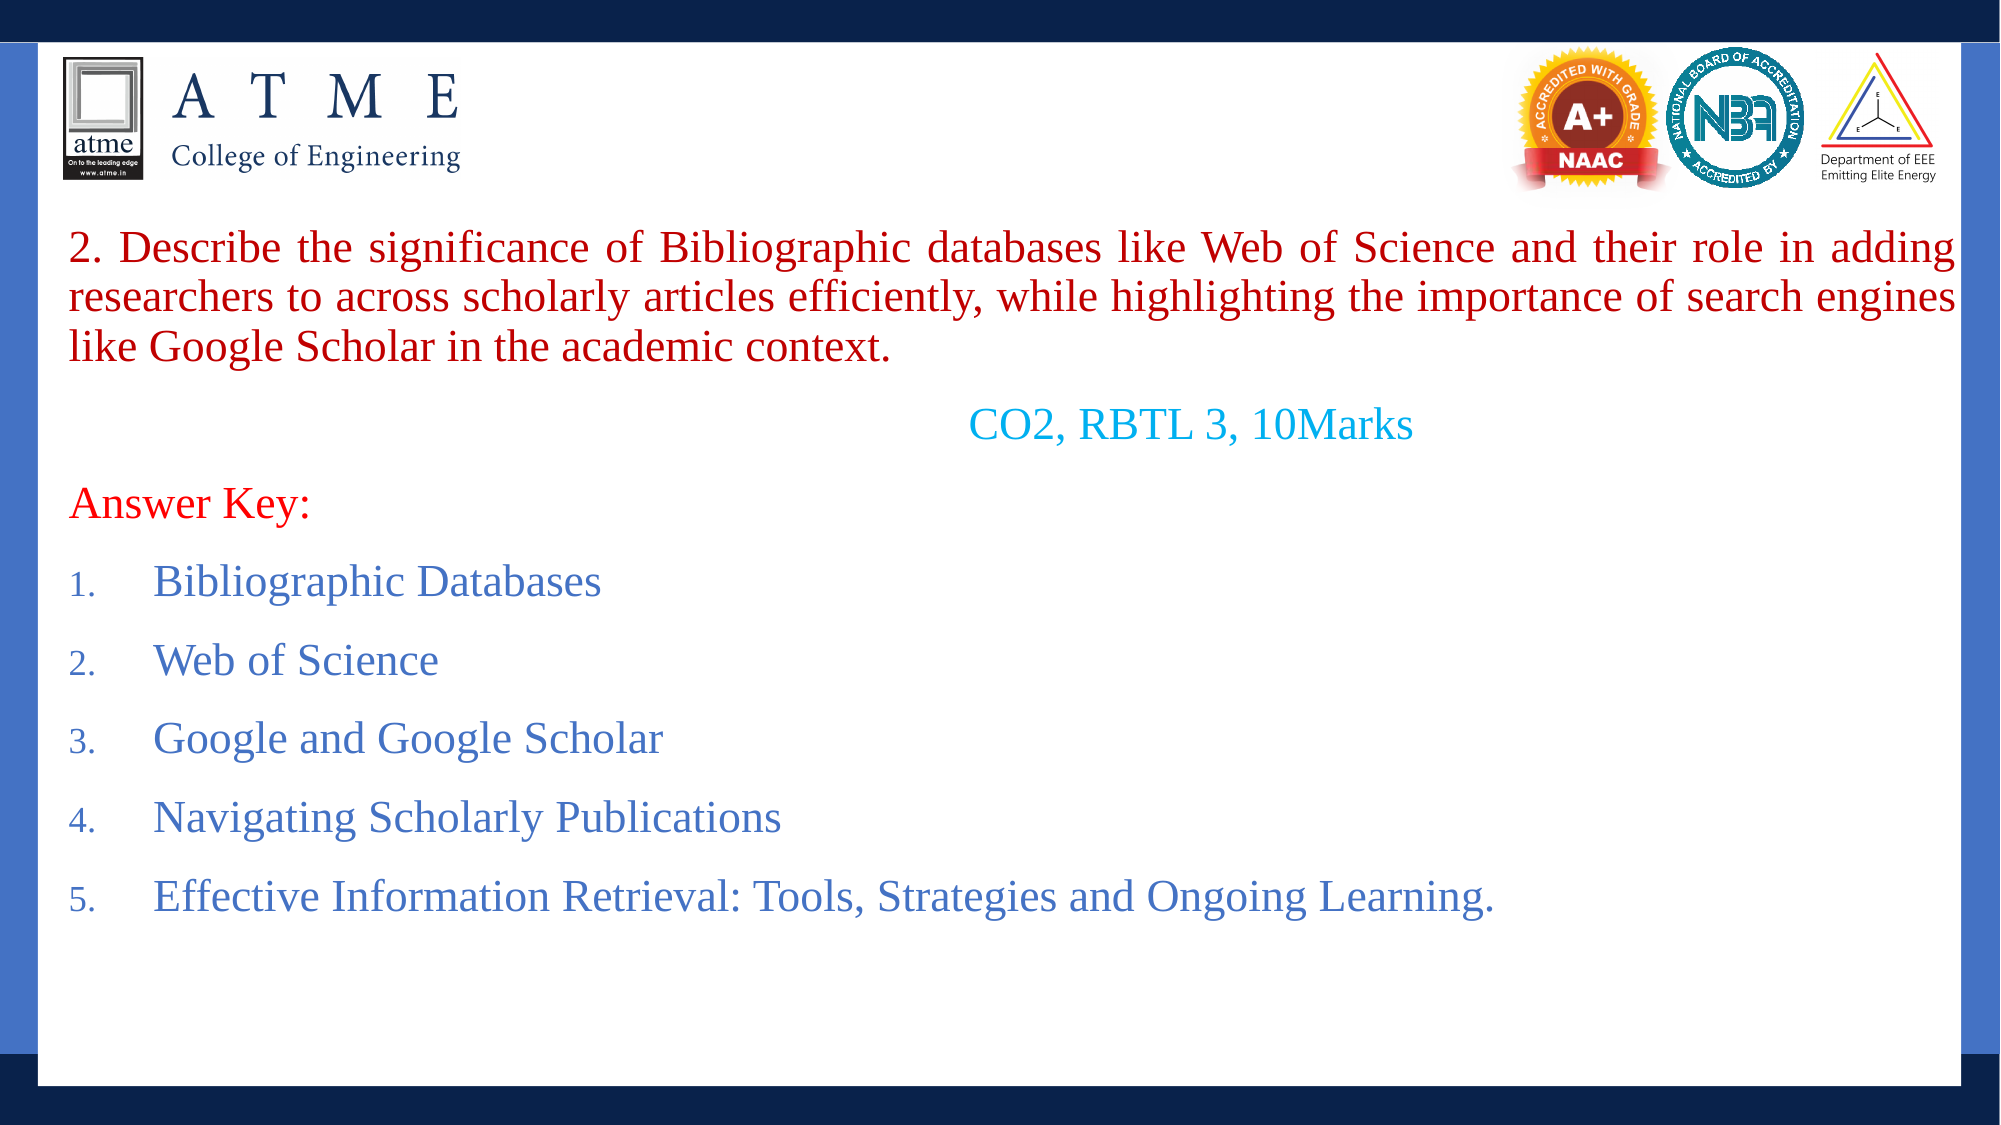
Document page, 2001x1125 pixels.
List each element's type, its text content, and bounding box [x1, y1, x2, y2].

list 2. Describe the significance of Bibliographic databases like Web of Science and their role in adding researchers to across scholarly articles efficiently, while highlighting the importance of search engines like Google Scholar in the academic context. CO2, RBTL 3, 10Marks Answer Key: Bibliographic Databases Web of Science Google and Google Scholar Navigating Scholarly Publications Effective Information Retrieval: Tools, Strategies and Ongoing Learning. [53, 215, 1973, 1000]
picture [63, 57, 461, 180]
picture [0, 1054, 2000, 1125]
picture [0, 0, 2000, 43]
picture [1815, 49, 1939, 184]
picture [1531, 60, 1651, 180]
picture [1666, 47, 1804, 188]
